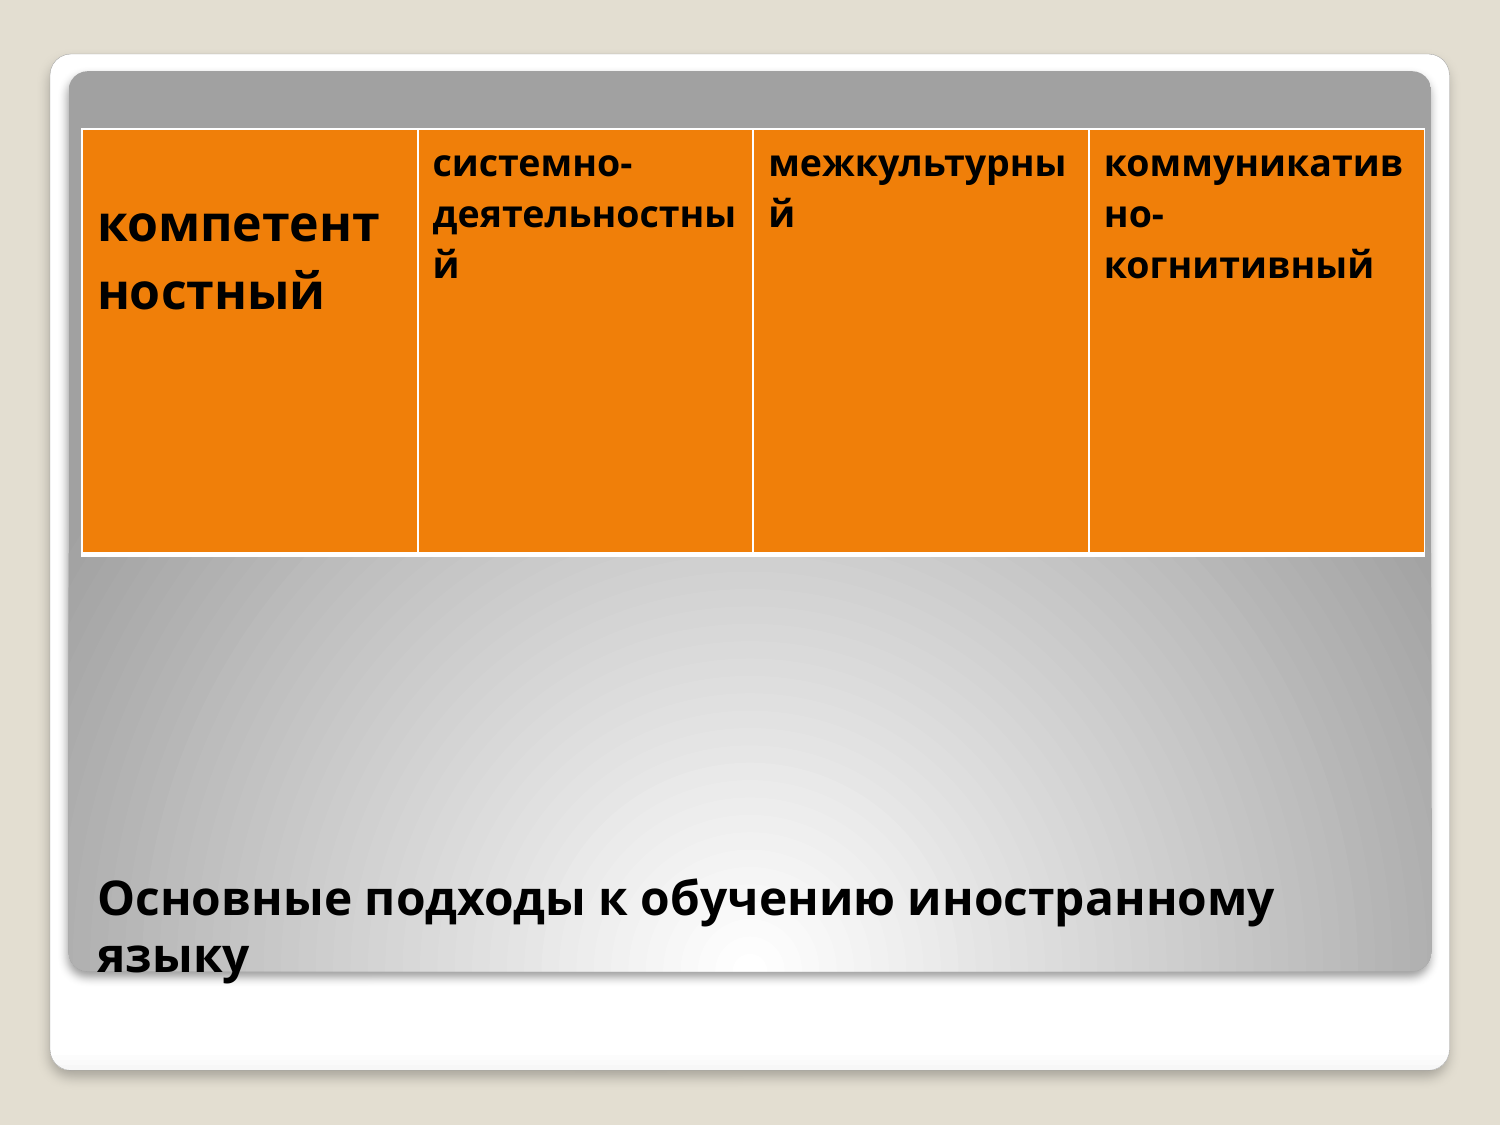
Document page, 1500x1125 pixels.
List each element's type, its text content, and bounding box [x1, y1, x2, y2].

table_header межкультурный [754, 130, 1088, 552]
table_header коммуникативно-когнитивный [1090, 130, 1424, 552]
table_header системно-деятельностный [419, 130, 752, 552]
table_header компетентностный [83, 130, 417, 552]
title Основные подходы к обучению иностранному языку [82, 817, 1425, 990]
